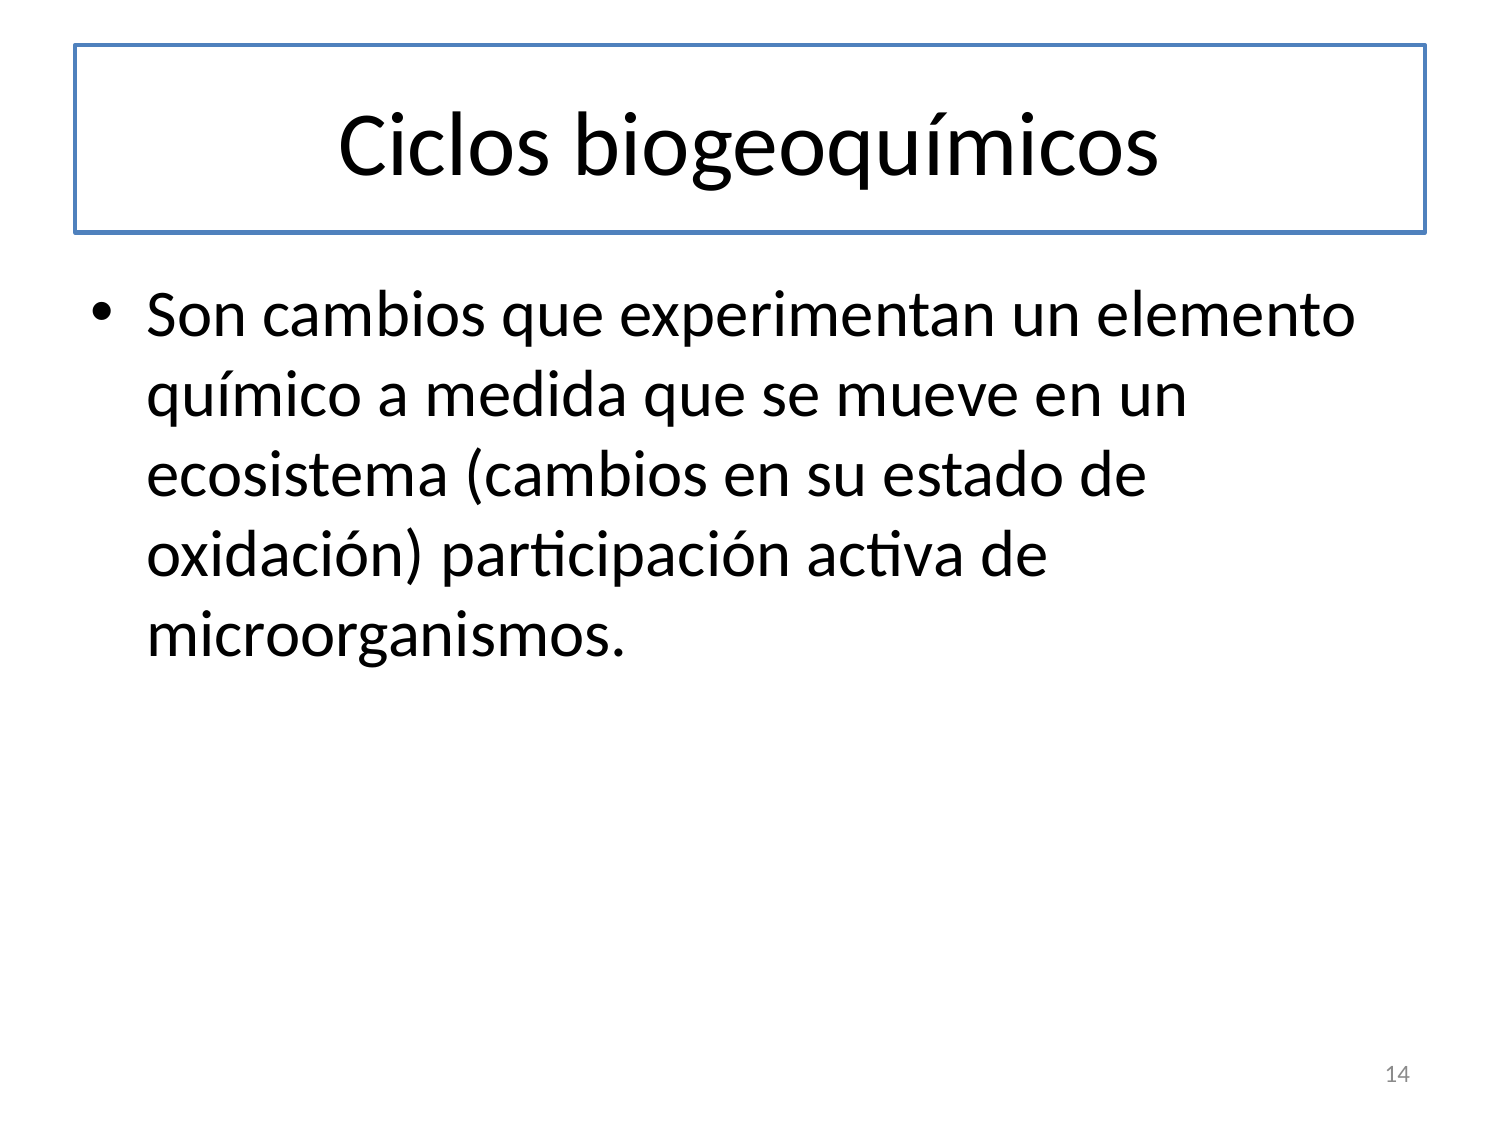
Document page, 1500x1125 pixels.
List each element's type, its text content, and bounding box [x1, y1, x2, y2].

list Son cambios que experimentan un elemento químico a medida que se mueve en un ecosistema (cambios en su estado de oxidación) participación activa de microorganismos. [75, 262, 1425, 1005]
slide_number 14 [1074, 1042, 1425, 1103]
title Ciclos biogeoquímicos [73, 43, 1427, 235]
